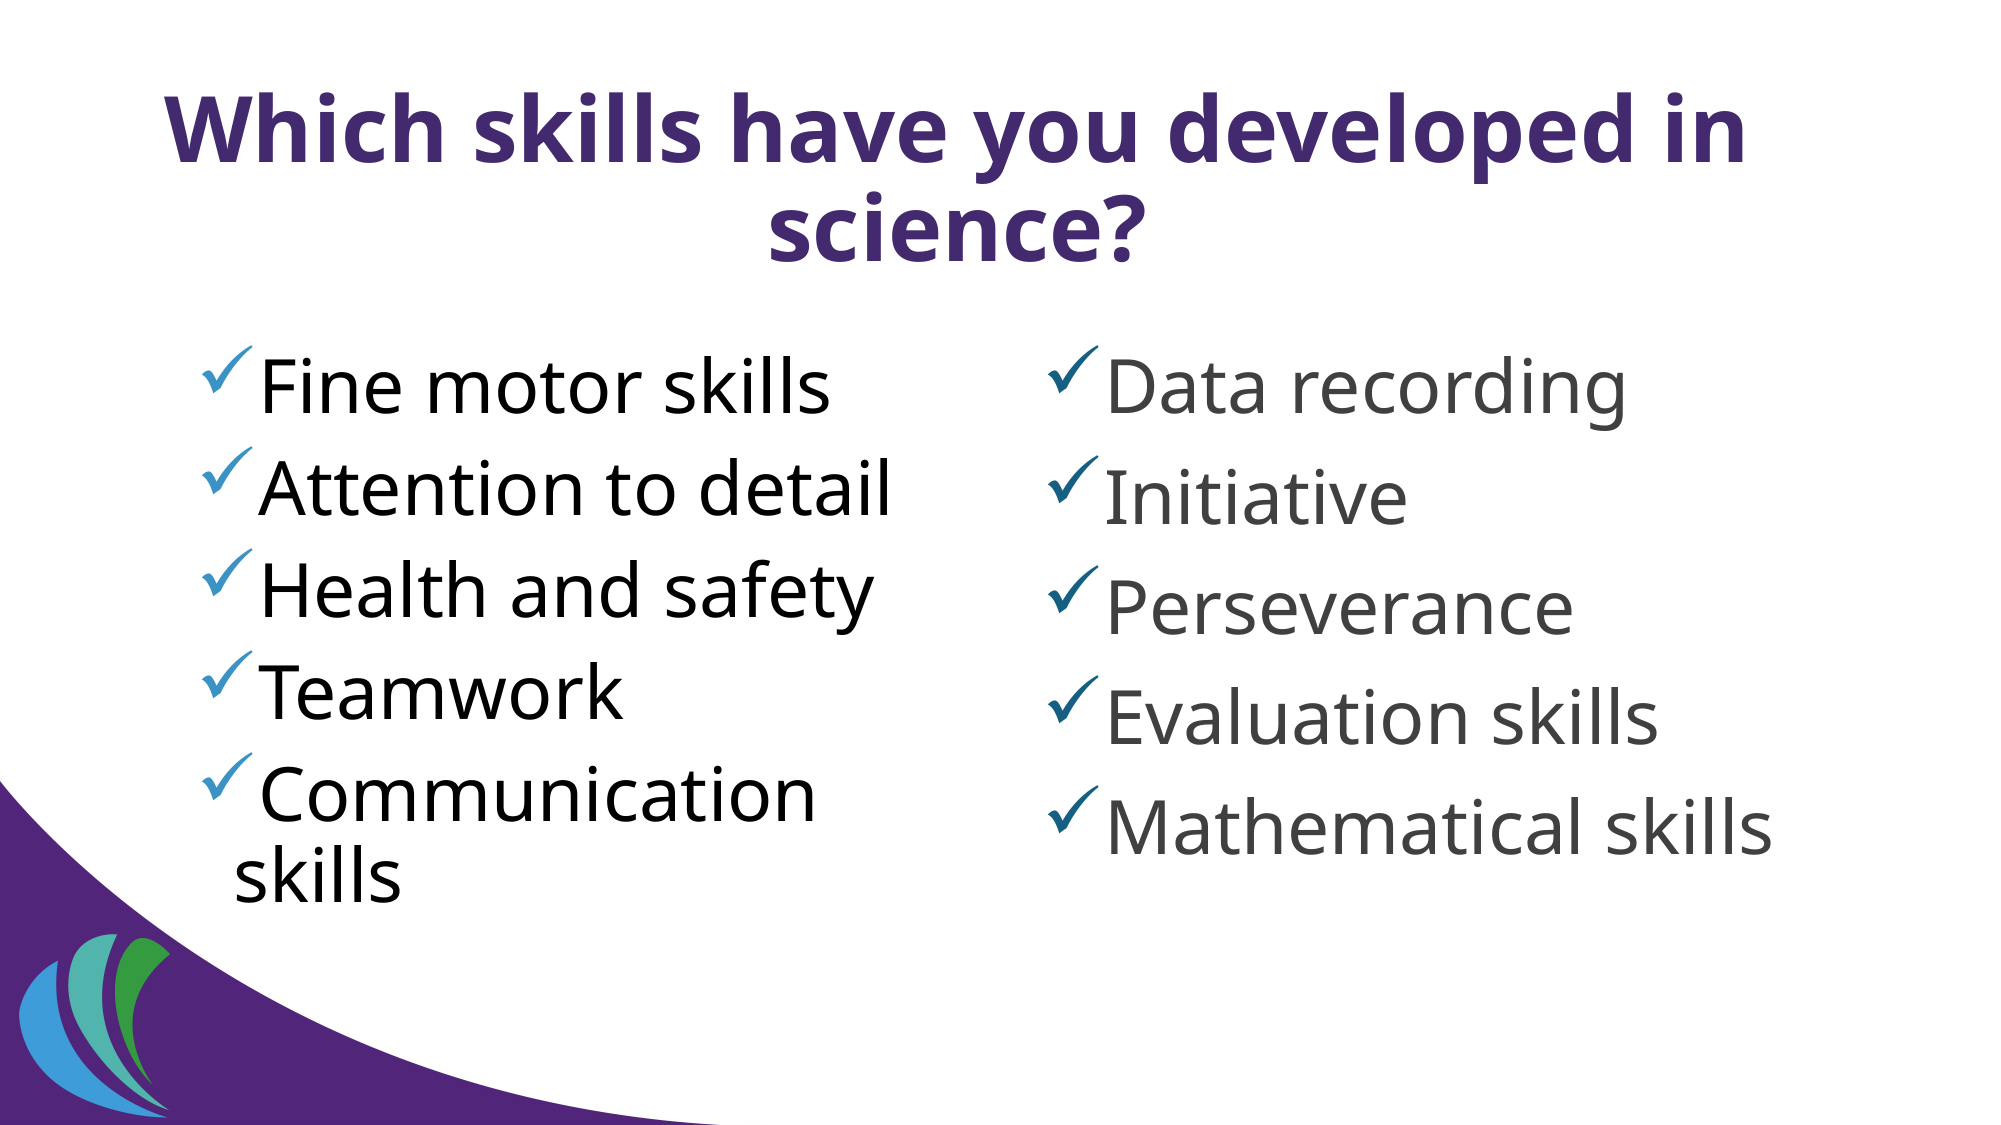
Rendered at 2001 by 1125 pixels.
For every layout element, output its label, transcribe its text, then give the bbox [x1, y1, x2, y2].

picture [0, 1, 2000, 1125]
list Fine motor skills Attention to detail Health and safety Teamwork Communication skills [181, 341, 958, 1035]
title Which skills have you developed in science? [132, 50, 1783, 315]
text_box Data recording Initiative Perseverance Evaluation skills Mathematical skills [1042, 341, 1819, 1035]
